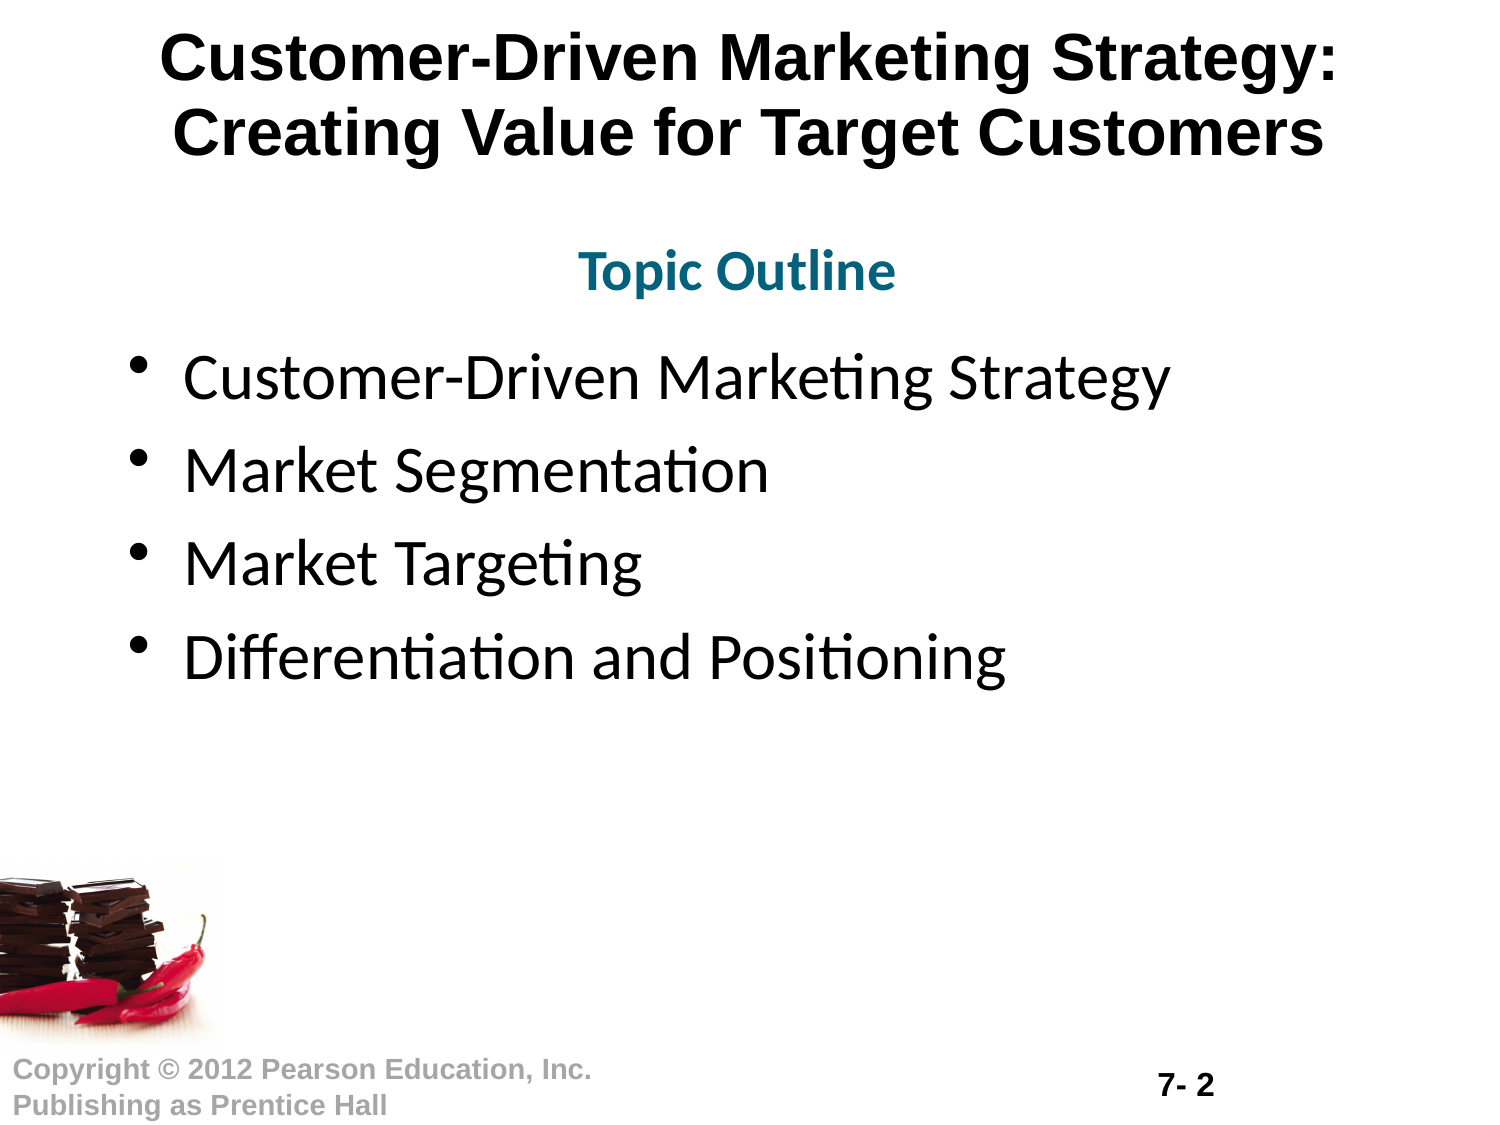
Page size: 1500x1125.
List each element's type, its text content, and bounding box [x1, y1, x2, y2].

list Topic Outline [149, 224, 1326, 288]
title Customer-Driven Marketing Strategy: Creating Value for Target Customers [112, 37, 1388, 226]
list Customer-Driven Marketing Strategy Market Segmentation Market Targeting Differentiation and Positioning [112, 324, 1388, 1001]
picture [0, 862, 225, 1050]
